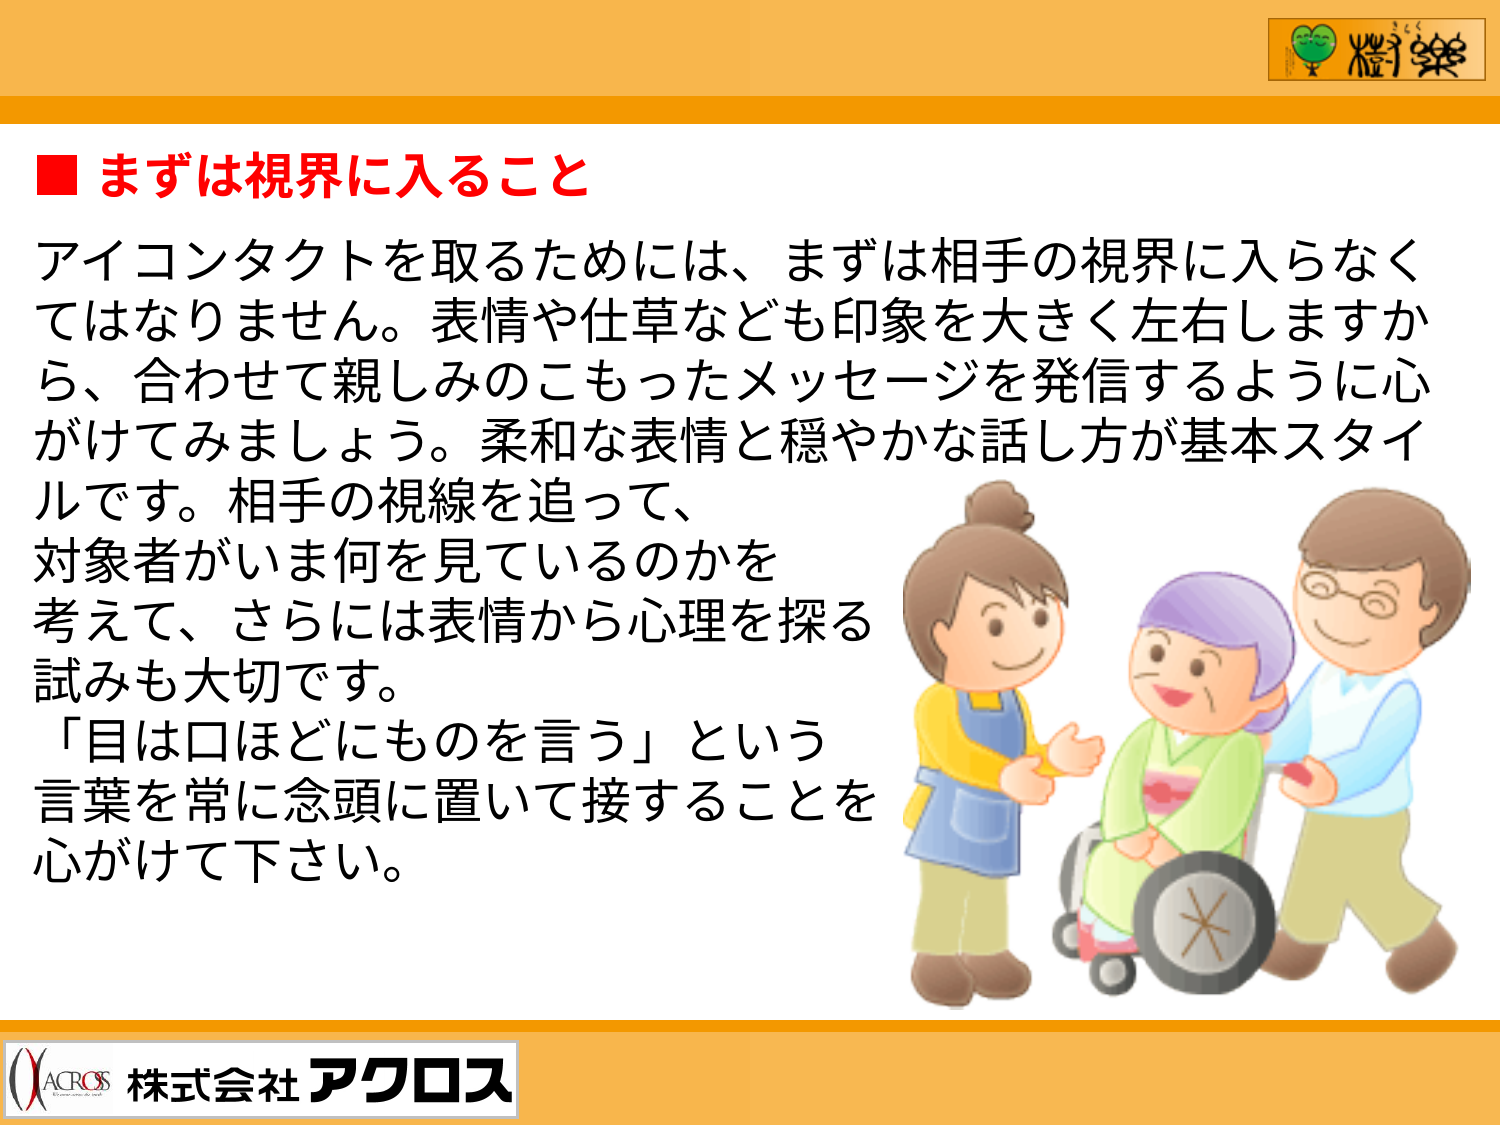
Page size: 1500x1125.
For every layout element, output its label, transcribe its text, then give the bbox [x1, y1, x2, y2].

picture [0, 0, 1500, 124]
picture [0, 1020, 1500, 1125]
picture [903, 479, 1471, 1011]
text_box ■まずは視界に入ること アイコンタクトを取るためには、まずは相手の視界に入らなくてはなりません。表情や仕草なども印象を大きく左右しますから、合わせて親しみのこもったメッセージを発信するように心がけてみましょう。柔和な表情と穏やかな話し方が基本スタイルです。相手の視線を追って、 対象者がいま何を見ているのかを 考えて、さらには表情から心理を探る 試みも大切です。 「目は口ほどにものを言う」という 言葉を常に念頭に置いて接することを 心がけて下さい。 [17, 137, 1459, 897]
